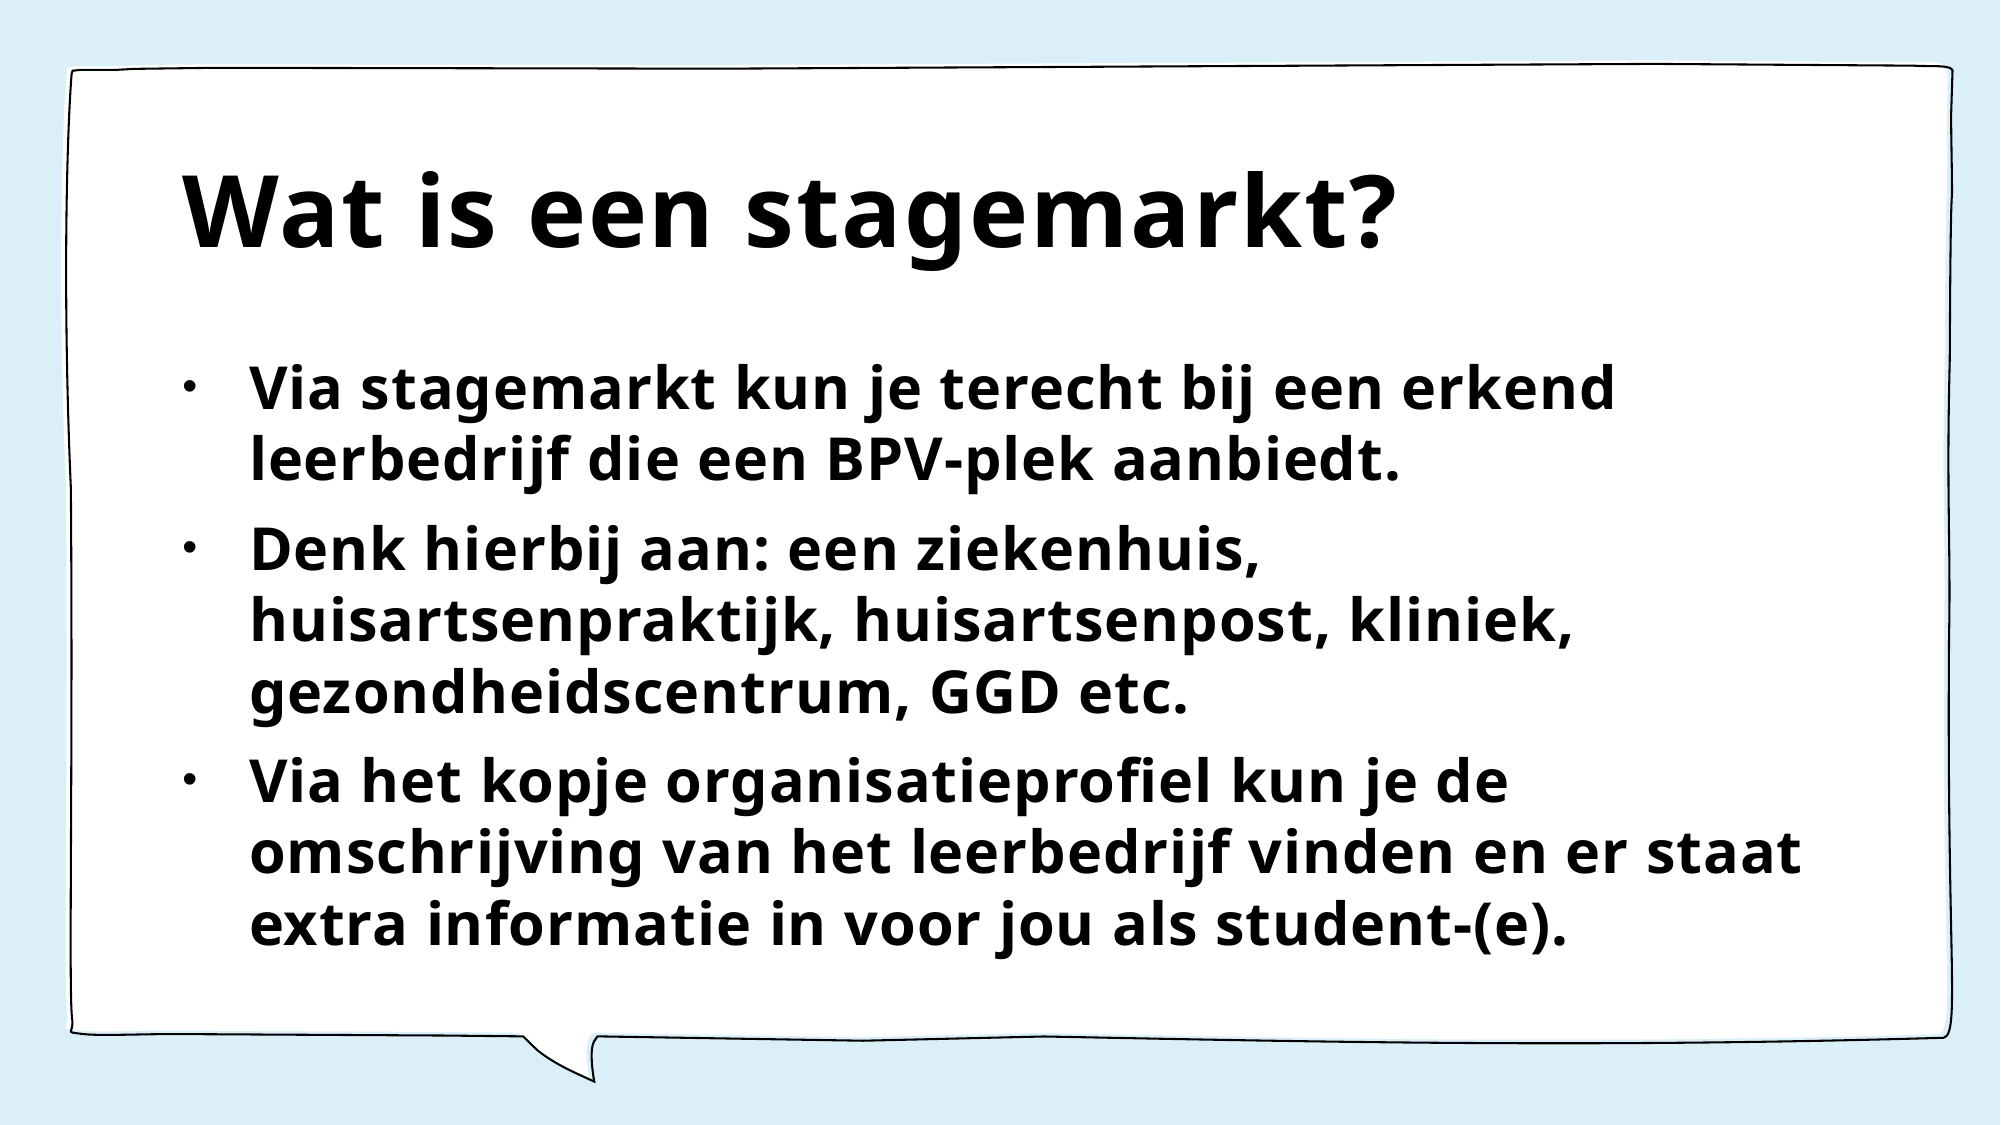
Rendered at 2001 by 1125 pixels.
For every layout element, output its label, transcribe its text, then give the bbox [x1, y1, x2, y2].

title Wat is een stagemarkt? [167, 91, 1863, 324]
list Via stagemarkt kun je terecht bij een erkend leerbedrijf die een BPV-plek aanbiedt. Denk hierbij aan: een ziekenhuis, huisartsenpraktijk, huisartsenpost, kliniek, gezondheidscentrum, GGD etc. Via het kopje organisatieprofiel kun je de omschrijving van het leerbedrijf vinden en er staat extra informatie in voor jou als student-(e). [167, 342, 1863, 971]
